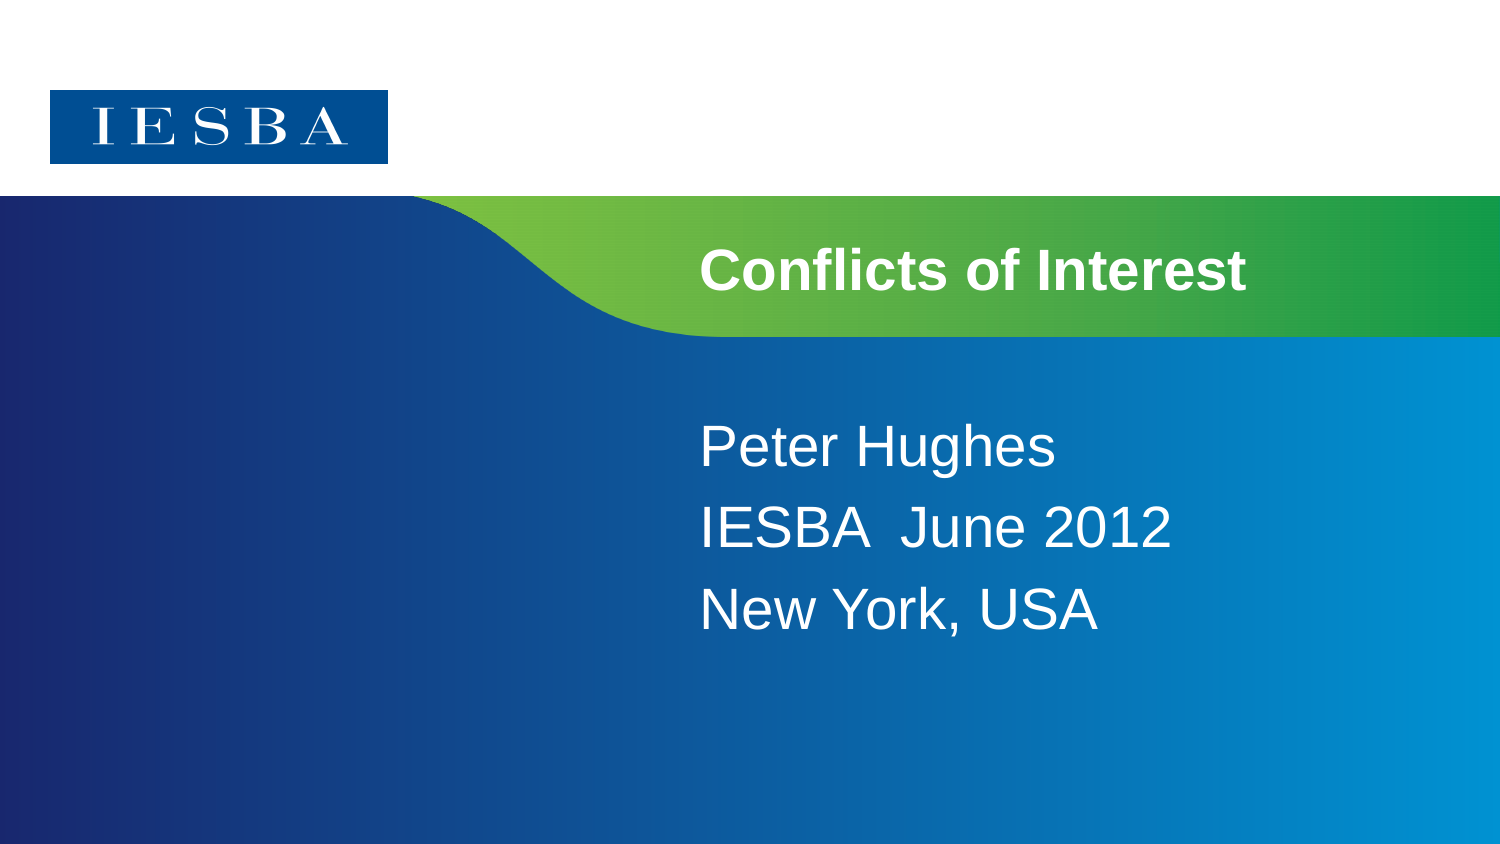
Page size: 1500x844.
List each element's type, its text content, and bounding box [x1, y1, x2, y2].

subtitle Peter Hughes IESBA June 2012 New York, USA [699, 407, 1203, 624]
picture [50, 90, 388, 164]
picture [412, 196, 1500, 337]
title Conflicts of Interest [699, 206, 1463, 329]
